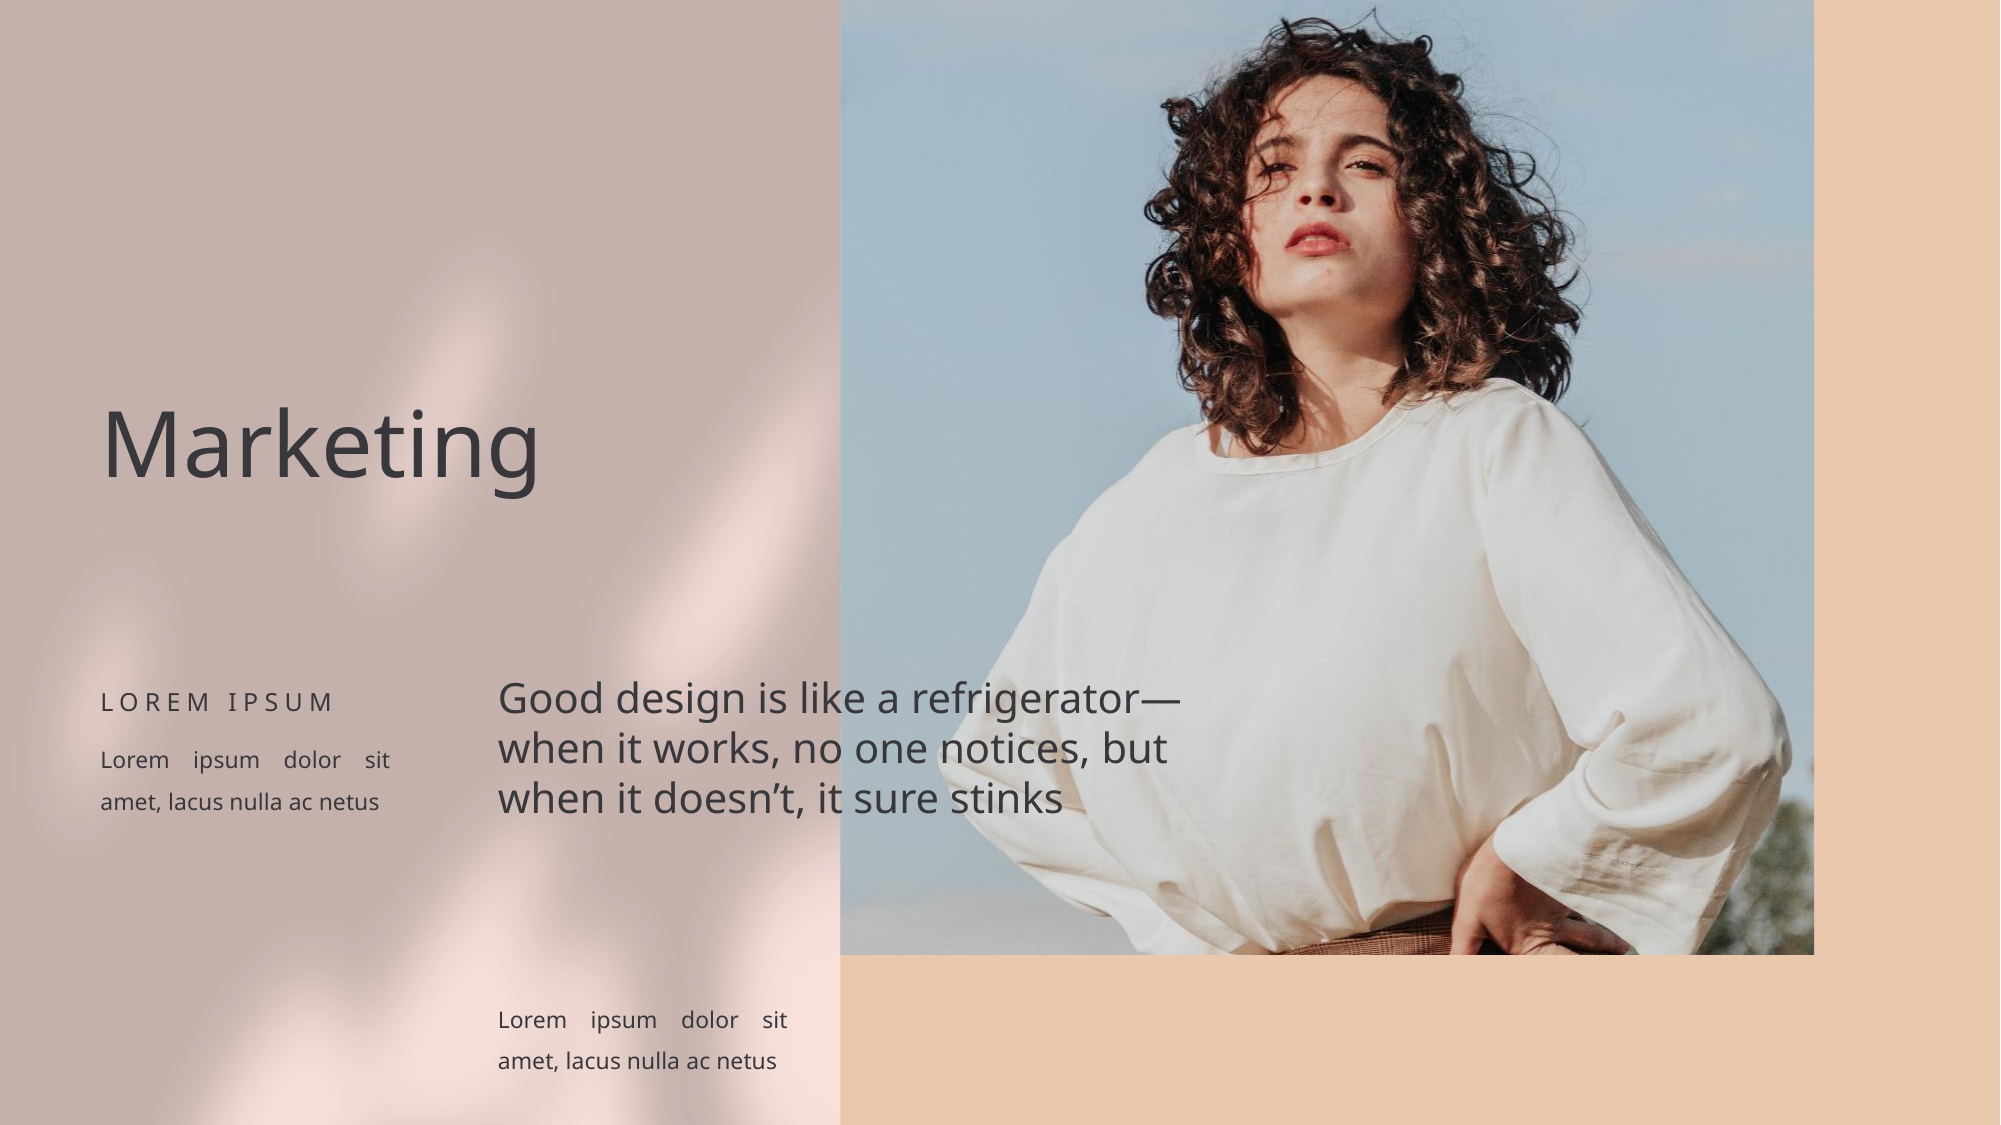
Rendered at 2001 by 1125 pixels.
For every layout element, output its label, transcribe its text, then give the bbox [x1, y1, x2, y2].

text_box Good design is like a refrigerator—when it works, no one notices, but when it doesn’t, it sure stinks [483, 664, 840, 830]
text_box Marketing [85, 378, 763, 512]
picture [840, 0, 1815, 955]
text_box Lorem ipsum dolor sit amet, lacus nulla ac netus [483, 984, 803, 1082]
text_box [839, 0, 2000, 1125]
text_box Lorem ipsum dolor sit amet, lacus nulla ac netus [85, 724, 406, 822]
text_box LOREM IPSUM [85, 679, 406, 724]
